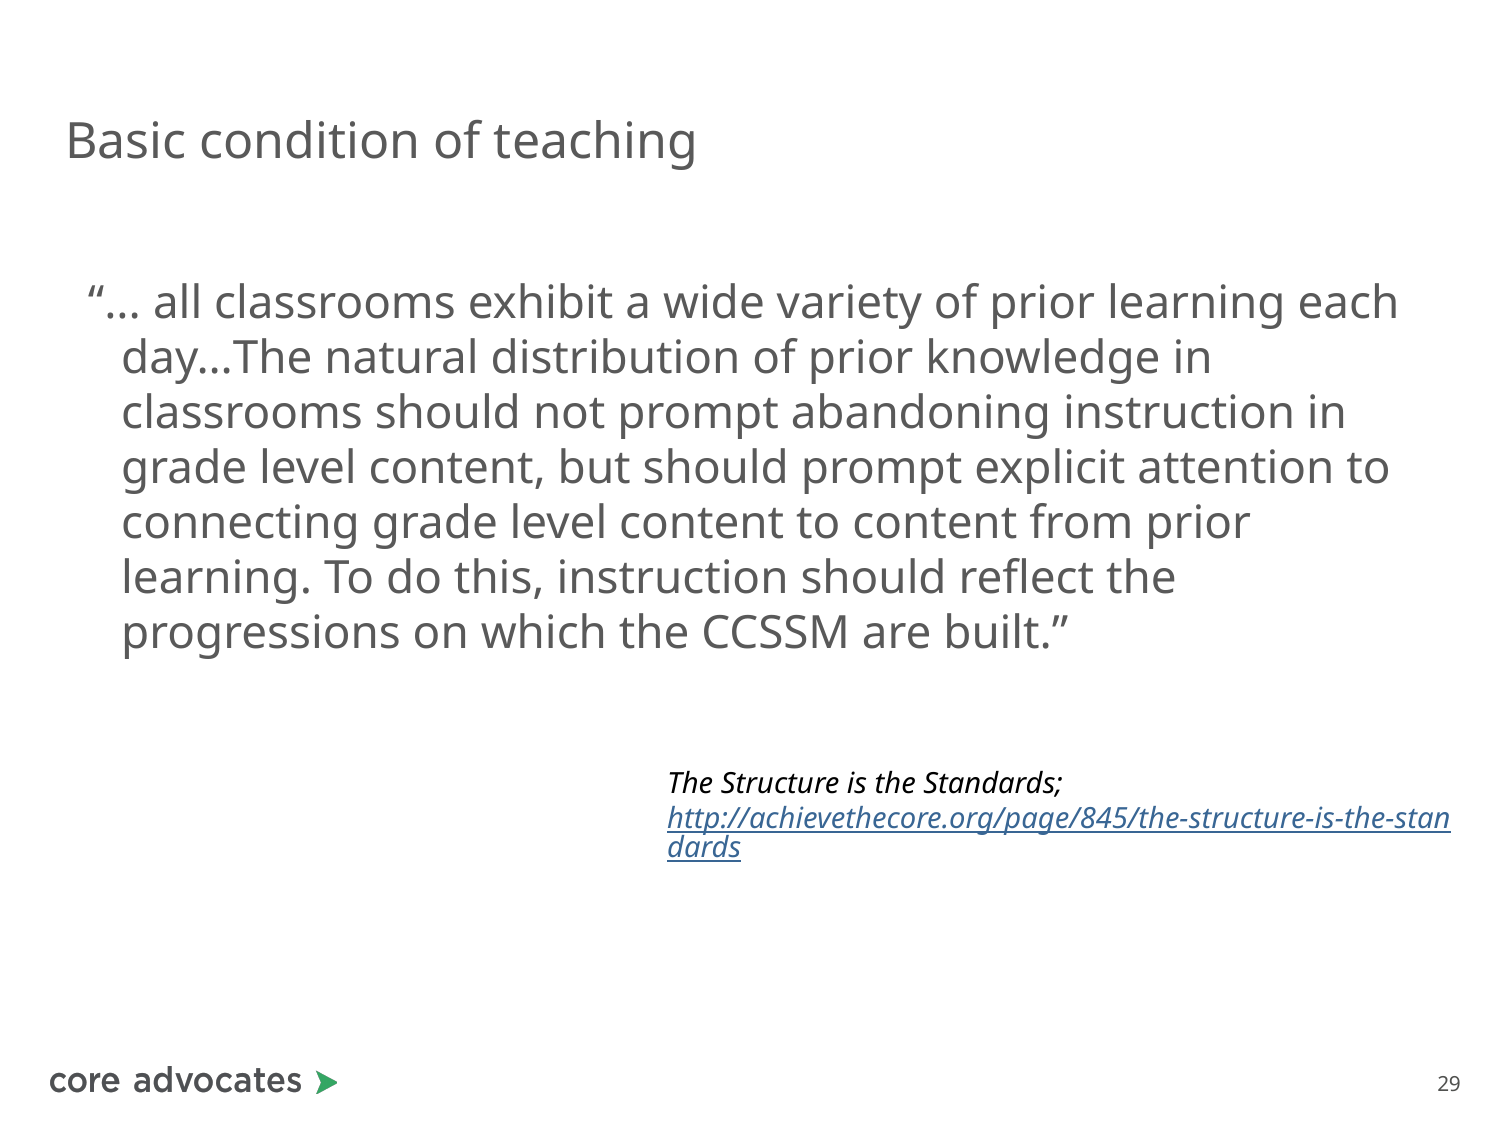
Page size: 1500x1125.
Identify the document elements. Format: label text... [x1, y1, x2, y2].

text_box The Structure is the Standards; http://achievethecore.org/page/845/the-structure-is-the-standards [652, 749, 1470, 846]
title Basic condition of teaching [50, 45, 1457, 233]
picture [50, 1066, 337, 1094]
list “... all classrooms exhibit a wide variety of prior learning each day…The natural distribution of prior knowledge in classrooms should not prompt abandoning instruction in grade level content, but should prompt explicit attention to connecting grade level content to content from prior learning. To do this, instruction should reflect the progressions on which the CCSSM are built.” [50, 257, 1457, 1001]
